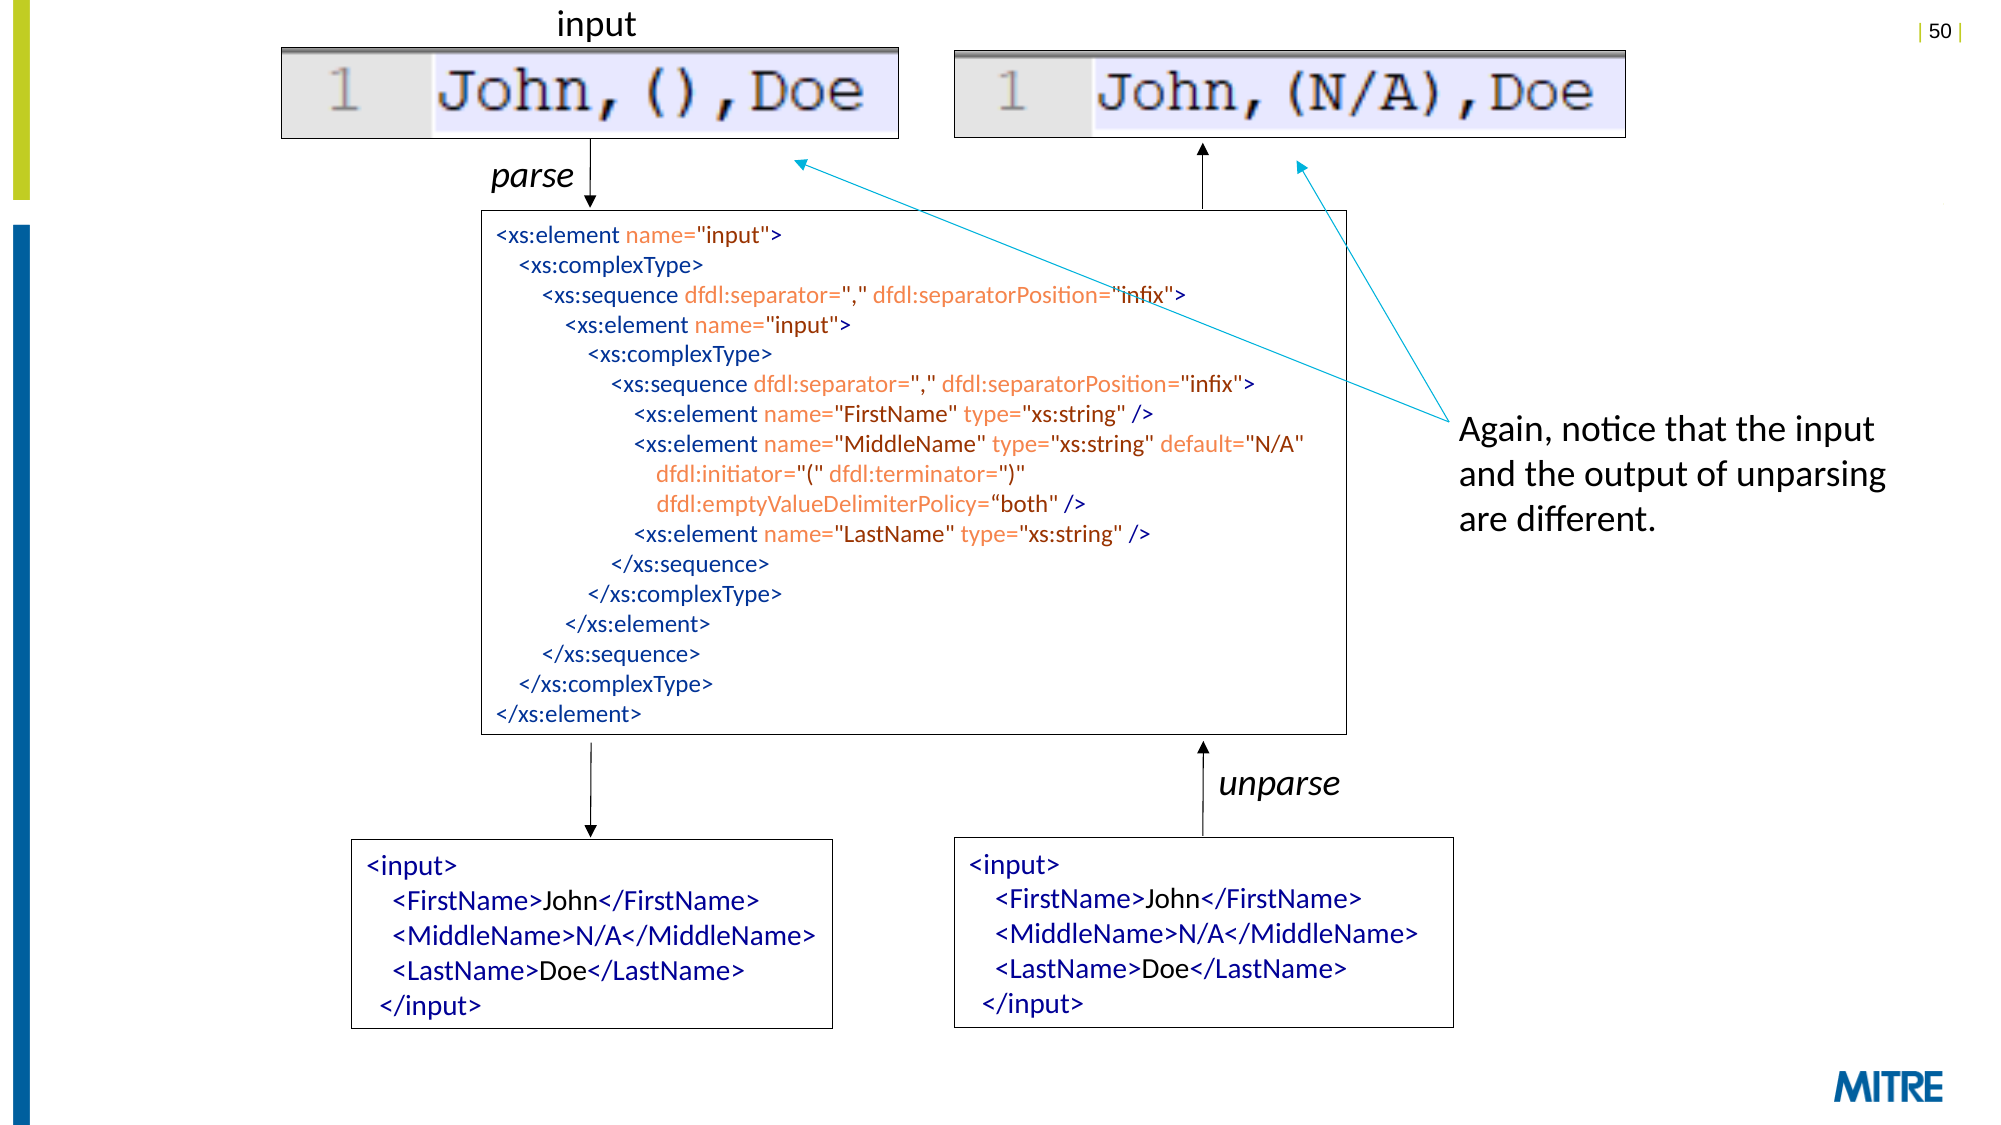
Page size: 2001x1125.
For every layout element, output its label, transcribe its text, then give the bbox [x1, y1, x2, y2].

text_box Again, notice that the input and the output of unparsing are different. [1444, 396, 1928, 547]
text_box <input> <FirstName>John</FirstName> <MiddleName>N/A</MiddleName> <LastName>Doe</LastName> </input> [351, 839, 833, 1029]
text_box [794, 160, 1296, 423]
text_box input [541, 0, 652, 47]
picture [281, 47, 899, 139]
picture [954, 50, 1625, 138]
text_box <xs:element name="input"> <xs:complexType> <xs:sequence dfdl:separator="," dfdl:separatorPosition="infix"> <xs:element name="input"> <xs:complexType> <xs:sequence dfdl:separator="," dfdl:separatorPosition="infix"> <xs:element name="FirstName" type="xs:string" /> <xs:element name="MiddleName" type="xs:string" default="N/A" dfdl:initiator="(" dfdl:terminator=")" dfdl:emptyValueDelimiterPolicy=“both" /> <xs:element name="LastName" type="xs:string" /> </xs:sequence> </xs:complexType> </xs:element> </xs:sequence> </xs:complexType> </xs:element> [481, 210, 1347, 735]
picture [1834, 1068, 1945, 1109]
text_box unparse [1204, 750, 1356, 811]
text_box parse [475, 142, 589, 203]
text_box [1296, 160, 1450, 423]
text_box <input> <FirstName>John</FirstName> <MiddleName>N/A</MiddleName> <LastName>Doe</LastName> </input> [954, 837, 1454, 1028]
